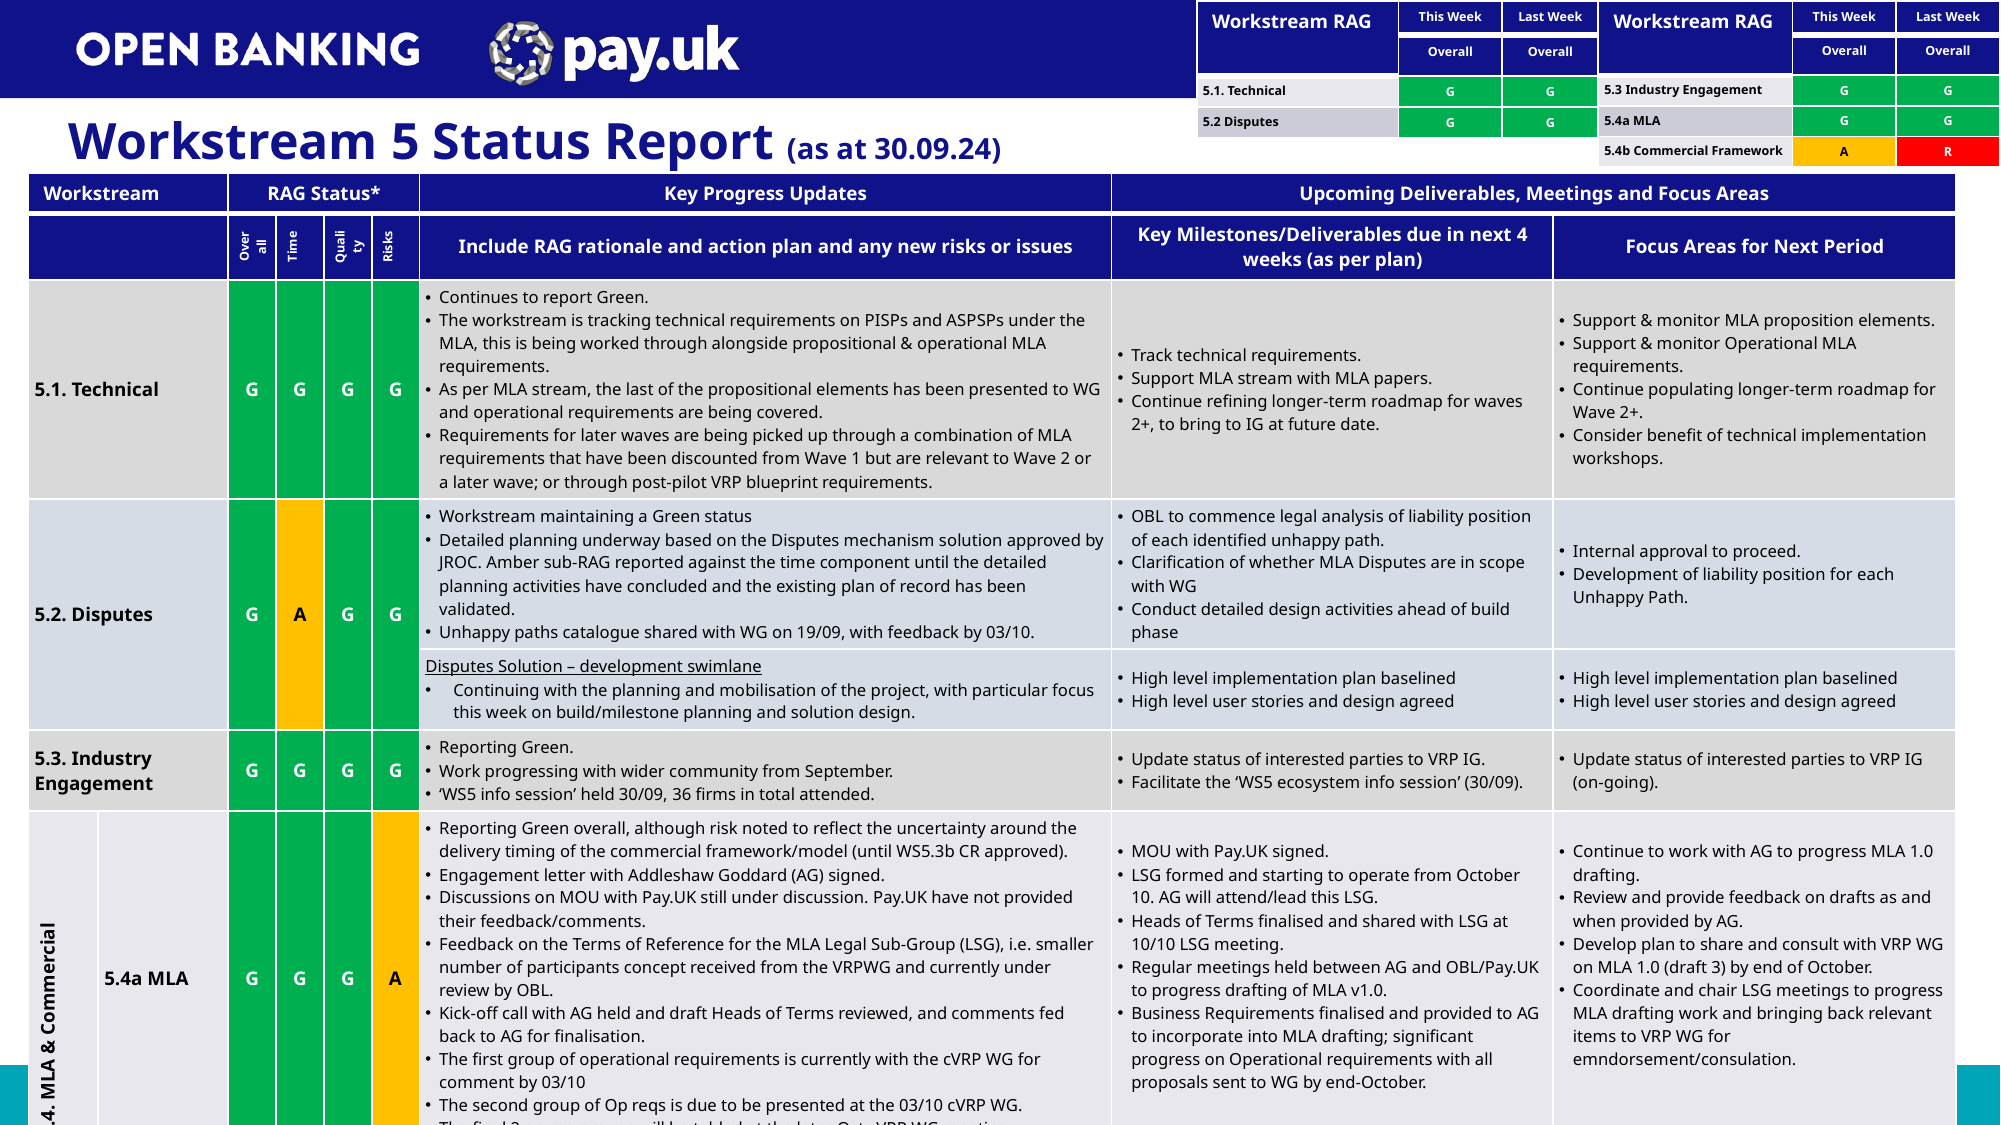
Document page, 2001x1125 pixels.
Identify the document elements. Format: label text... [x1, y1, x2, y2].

table_cell G [325, 281, 371, 498]
table_cell 5.2 Disputes [1198, 108, 1398, 137]
table_cell G [229, 812, 275, 1125]
table_cell R [1897, 137, 1999, 166]
table_header This Week [1399, 2, 1501, 32]
table_cell Workstream maintaining a Green status Detailed planning underway based on the Disputes mechanism solution approved by JROC. Amber sub-RAG reported against the time component until the detailed planning activities have concluded and the existing plan of record has been validated. Unhappy paths catalogue shared with WG on 19/09, with feedback by 03/10. [420, 500, 1111, 648]
table_cell Risks [373, 216, 419, 279]
table_cell G [1503, 77, 1597, 106]
table_cell G [277, 281, 323, 498]
table_cell Internal approval to proceed. Development of liability position for each Unhappy Path. [1554, 500, 1955, 648]
table_cell 5.1. Technical [1198, 79, 1398, 106]
table_cell Disputes Solution – development swimlane Continuing with the planning and mobilisation of the project, with particular focus this week on build/milestone planning and solution design. [420, 650, 1111, 729]
table_cell G [373, 731, 419, 810]
table_cell G [229, 281, 275, 498]
table_cell G [1793, 107, 1895, 136]
table_cell High level implementation plan baselined High level user stories and design agreed [1554, 650, 1955, 729]
table_cell A [277, 500, 323, 729]
table_cell Overall [1793, 38, 1895, 74]
table_cell Overall [1503, 38, 1597, 75]
table_cell Key Milestones/Deliverables due in next 4 weeks (as per plan) [1112, 216, 1552, 279]
table_header Key Progress Updates [420, 174, 1111, 211]
table_cell G [277, 812, 323, 1125]
table_cell G [1897, 107, 1999, 136]
table_cell Update status of interested parties to VRP IG. Facilitate the ‘WS5 ecosystem info session’ (30/09). [1112, 731, 1552, 810]
table_cell MOU with Pay.UK signed. LSG formed and starting to operate from October 10. AG will attend/lead this LSG. Heads of Terms finalised and shared with LSG at 10/10 LSG meeting. Regular meetings held between AG and OBL/Pay.UK to progress drafting of MLA v1.0. Business Requirements finalised and provided to AG to incorporate into MLA drafting; significant progress on Operational requirements with all proposals sent to WG by end-October. [1112, 812, 1552, 1125]
table_cell G [1399, 108, 1501, 137]
table_header Workstream [29, 174, 227, 211]
table_cell 5.4b Commercial Framework [1599, 137, 1792, 166]
table_cell Continues to report Green. The workstream is tracking technical requirements on PISPs and ASPSPs under the MLA, this is being worked through alongside propositional & operational MLA requirements. As per MLA stream, the last of the propositional elements has been presented to WG and operational requirements are being covered. Requirements for later waves are being picked up through a combination of MLA requirements that have been discounted from Wave 1 but are relevant to Wave 2 or a later wave; or through post-pilot VRP blueprint requirements. [420, 281, 1111, 498]
table_cell 5.4a MLA [1599, 107, 1792, 136]
table_cell G [325, 500, 371, 729]
table_cell G [1897, 76, 1999, 105]
table_cell Update status of interested parties to VRP IG (on-going). [1554, 731, 1955, 810]
table_cell Support & monitor MLA proposition elements. Support & monitor Operational MLA requirements. Continue populating longer-term roadmap for Wave 2+. Consider benefit of technical implementation workshops. [1554, 281, 1955, 498]
title Workstream 5 Status Report (as at 30.09.24) [53, 98, 1362, 172]
table_cell 5.4a MLA [99, 812, 227, 1125]
picture [479, 5, 748, 92]
table_cell Focus Areas for Next Period [1554, 216, 1955, 279]
table_cell Track technical requirements. Support MLA stream with MLA papers. Continue refining longer-term roadmap for waves 2+, to bring to IG at future date. [1112, 281, 1552, 498]
table_cell Reporting Green. Work progressing with wider community from September. ‘WS5 info session’ held 30/09, 36 firms in total attended. [420, 731, 1111, 810]
table_cell G [277, 731, 323, 810]
table_cell 5.4. MLA & Commercial [29, 812, 97, 1125]
table_cell Quality [325, 216, 371, 279]
table_cell G [325, 731, 371, 810]
table_header Workstream RAG [1198, 2, 1398, 73]
table_cell G [373, 281, 419, 498]
table_cell [29, 216, 227, 279]
table_cell G [229, 500, 275, 729]
table_cell Continue to work with AG to progress MLA 1.0 drafting. Review and provide feedback on drafts as and when provided by AG. Develop plan to share and consult with VRP WG on MLA 1.0 (draft 3) by end of October. Coordinate and chair LSG meetings to progress MLA drafting work and bringing back relevant items to VRP WG for emndorsement/consulation. [1554, 812, 1955, 1125]
table_header Workstream RAG [1599, 2, 1792, 73]
table_cell G [1503, 108, 1597, 137]
table_header Upcoming Deliverables, Meetings and Focus Areas [1112, 174, 1955, 211]
table_cell Time [277, 216, 323, 279]
table_cell OBL to commence legal analysis of liability position of each identified unhappy path. Clarification of whether MLA Disputes are in scope with WG Conduct detailed design activities ahead of build phase [1112, 500, 1552, 648]
table_cell 5.3 Industry Engagement [1599, 78, 1792, 105]
table_header Last Week [1897, 2, 1999, 32]
table_cell Overall [1399, 38, 1501, 75]
picture [43, 0, 452, 99]
table_cell A [1793, 137, 1895, 166]
table_cell G [229, 731, 275, 810]
table_cell G [1399, 77, 1501, 106]
table_cell 5.1. Technical [29, 281, 227, 498]
table_cell 5.2. Disputes [29, 500, 227, 729]
table_header RAG Status* [229, 174, 419, 211]
table_cell Reporting Green overall, although risk noted to reflect the uncertainty around the delivery timing of the commercial framework/model (until WS5.3b CR approved). Engagement letter with Addleshaw Goddard (AG) signed. Discussions on MOU with Pay.UK still under discussion. Pay.UK have not provided their feedback/comments. Feedback on the Terms of Reference for the MLA Legal Sub-Group (LSG), i.e. smaller number of participants concept received from the VRPWG and currently under review by OBL. Kick-off call with AG held and draft Heads of Terms reviewed, and comments fed back to AG for finalisation. The first group of operational requirements is currently with the cVRP WG for comment by 03/10 The second group of Op reqs is due to be presented at the 03/10 cVRP WG. The final 2 op req groups will be tabled at the later Oct cVRP WG meeting. [420, 812, 1111, 1125]
table_cell Include RAG rationale and action plan and any new risks or issues [420, 216, 1111, 279]
table_cell Overall [1897, 38, 1999, 74]
table_header Last Week [1503, 2, 1597, 32]
table_cell A [373, 812, 419, 1125]
table_cell High level implementation plan baselined High level user stories and design agreed [1112, 650, 1552, 729]
table_cell G [1793, 76, 1895, 105]
table_header This Week [1793, 2, 1895, 32]
table_cell 5.3. Industry Engagement [29, 731, 227, 810]
table_cell G [373, 500, 419, 729]
table_cell G [325, 812, 371, 1125]
table_cell Overall [229, 216, 275, 279]
